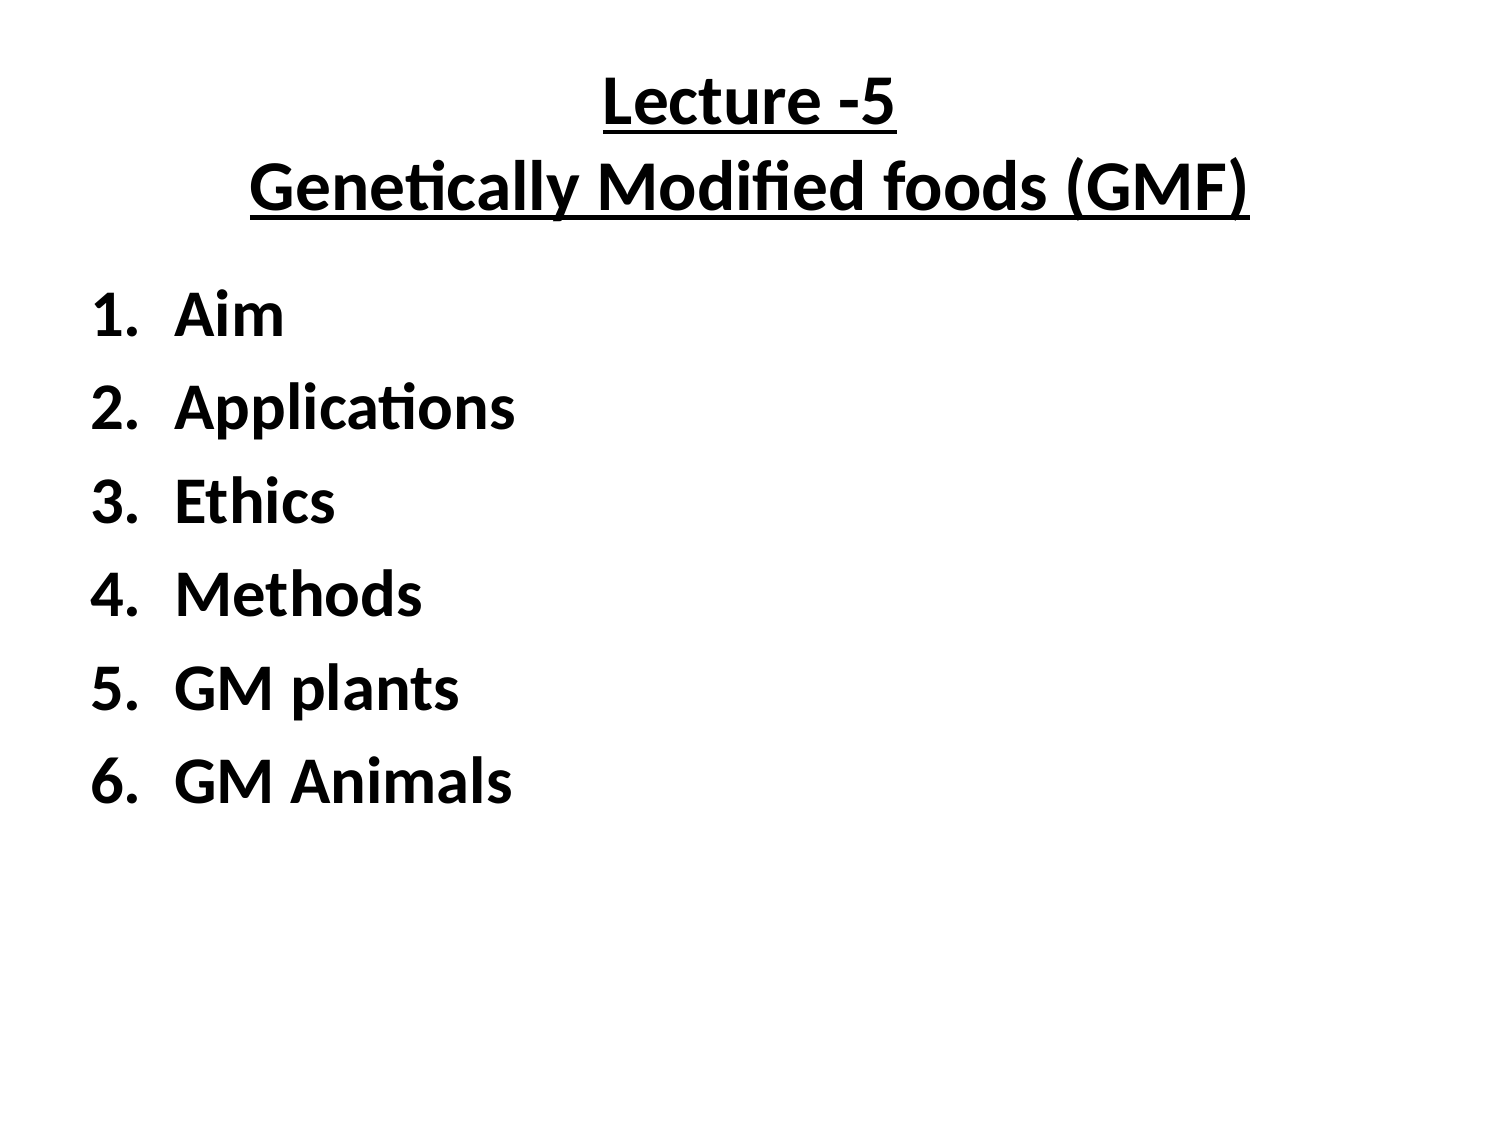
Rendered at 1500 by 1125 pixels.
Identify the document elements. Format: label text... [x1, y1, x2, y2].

list Aim Applications Ethics Methods GM plants GM Animals [75, 262, 1425, 1005]
title Lecture -5 Genetically Modified foods (GMF) [75, 45, 1425, 233]
